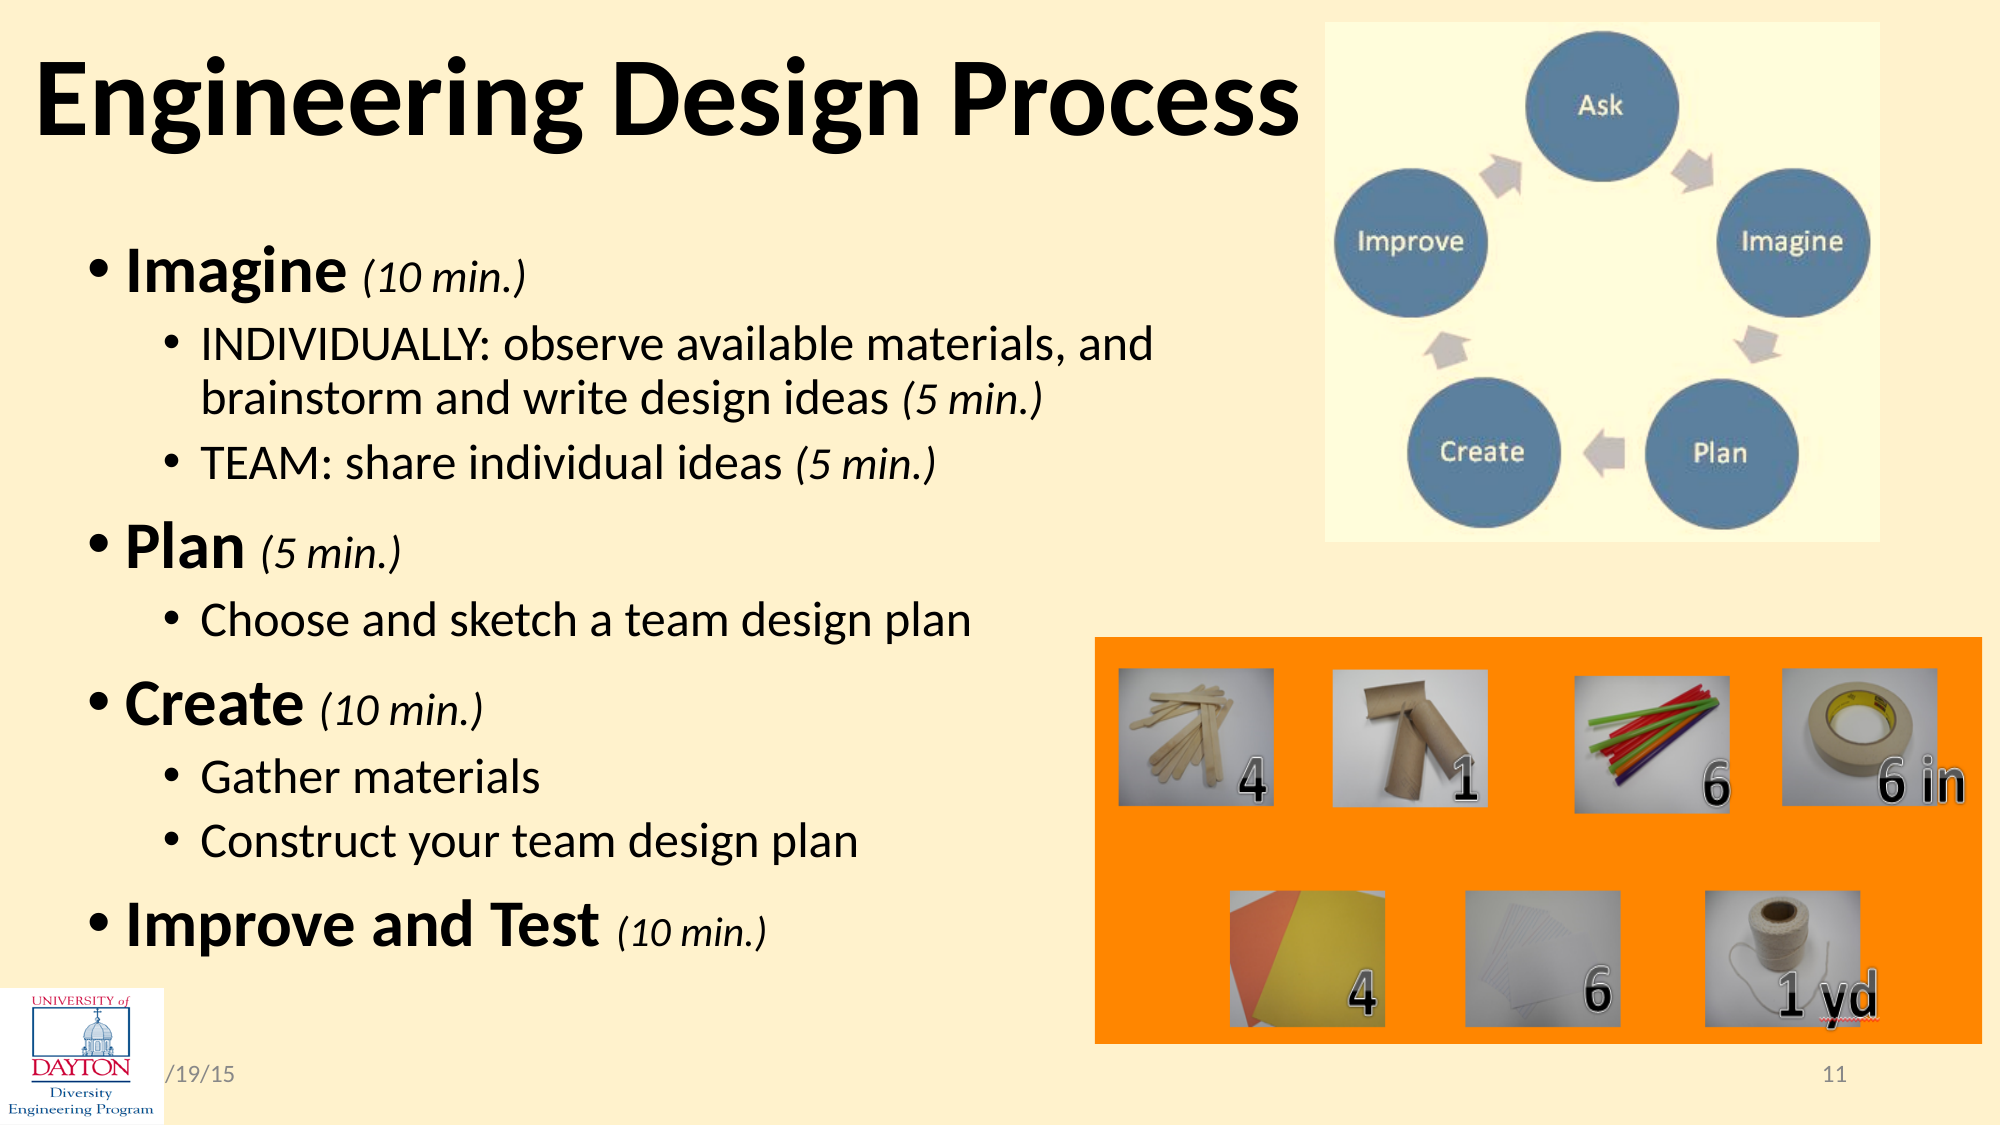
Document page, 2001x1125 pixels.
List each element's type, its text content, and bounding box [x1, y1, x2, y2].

picture [1094, 637, 1983, 1044]
title Engineering Design Process [19, 24, 1321, 175]
list Imagine (10 min.) INDIVIDUALLY: observe available materials, and brainstorm and write design ideas (5 min.) TEAM: share individual ideas (5 min.) Plan (5 min.) Choose and sketch a team design plan Create (10 min.) Gather materials Construct your team design plan Improve and Test (10 min.) [72, 227, 1216, 1076]
picture [1325, 21, 1881, 542]
picture [0, 988, 165, 1125]
